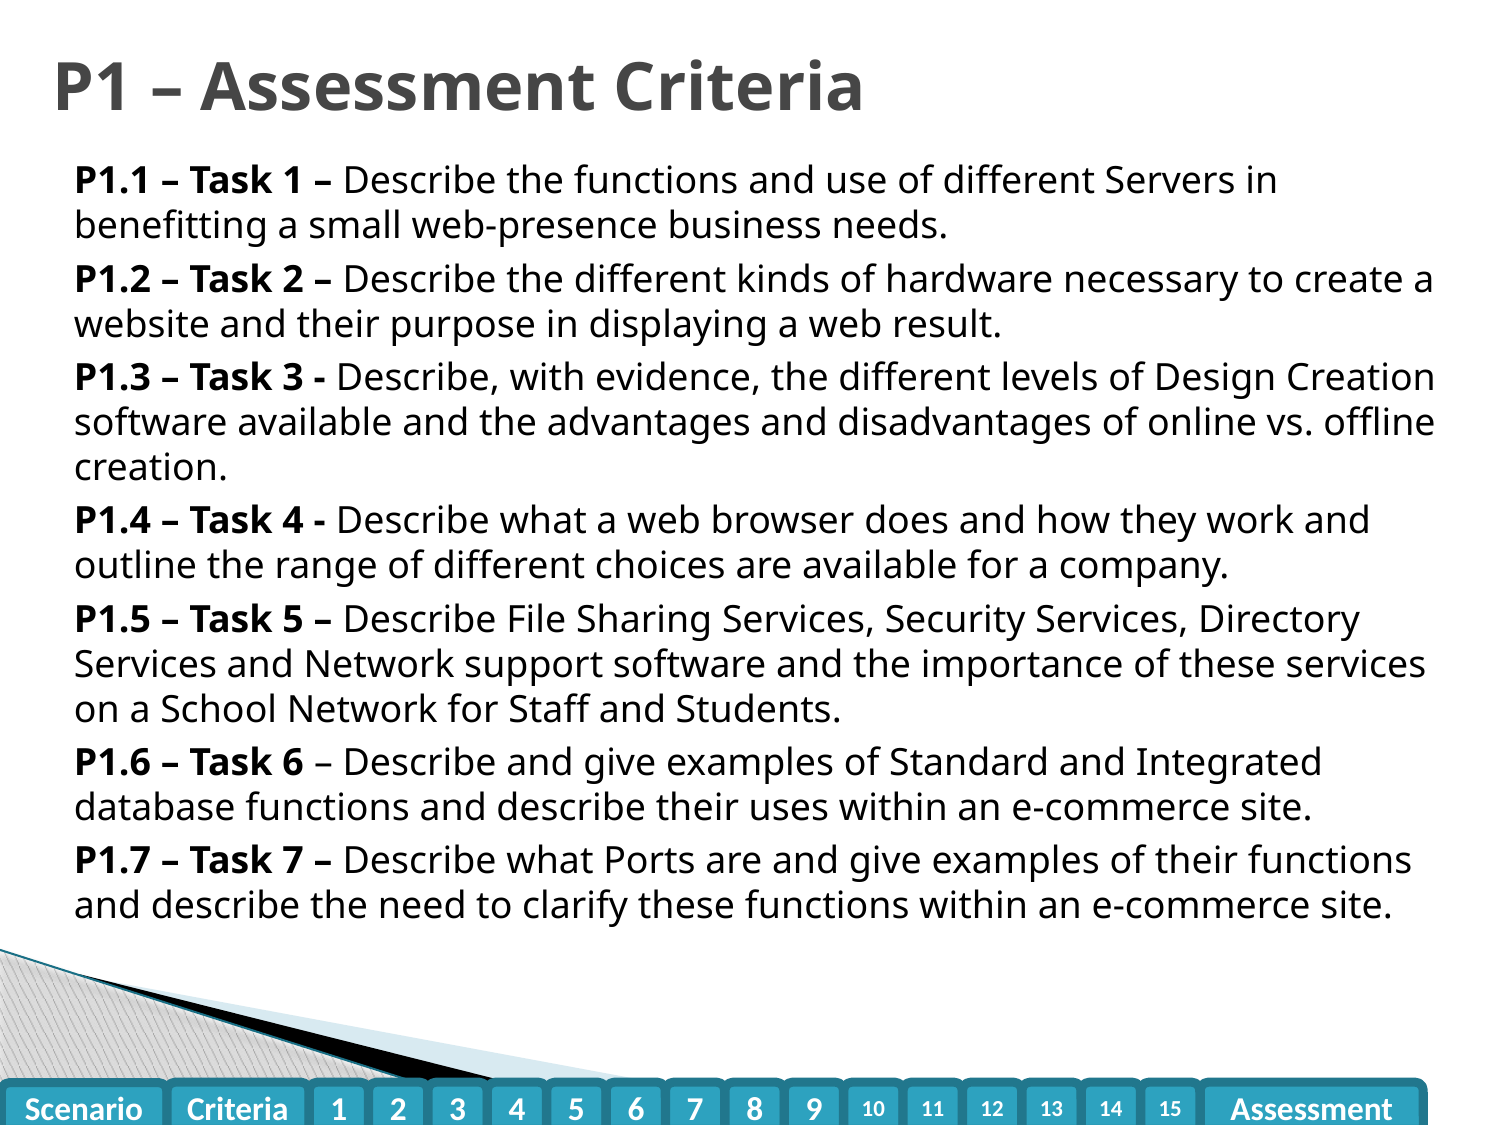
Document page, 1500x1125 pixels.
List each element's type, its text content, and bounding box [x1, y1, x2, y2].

title P1 – Assessment Criteria [37, 19, 1471, 149]
list P1.1 – Task 1 – Describe the functions and use of different Servers in benefitting a small web-presence business needs. P1.2 – Task 2 – Describe the different kinds of hardware necessary to create a website and their purpose in displaying a web result. P1.3 – Task 3 - Describe, with evidence, the different levels of Design Creation software available and the advantages and disadvantages of online vs. offline creation. P1.4 – Task 4 - Describe what a web browser does and how they work and outline the range of different choices are available for a company. P1.5 – Task 5 – Describe File Sharing Services, Security Services, Directory Services and Network support software and the importance of these services on a School Network for Staff and Students. P1.6 – Task 6 – Describe and give examples of Standard and Integrated database functions and describe their uses within an e-commerce site. P1.7 – Task 7 – Describe what Ports are and give examples of their functions and describe the need to clarify these functions within an e-commerce site. [41, 149, 1471, 1059]
